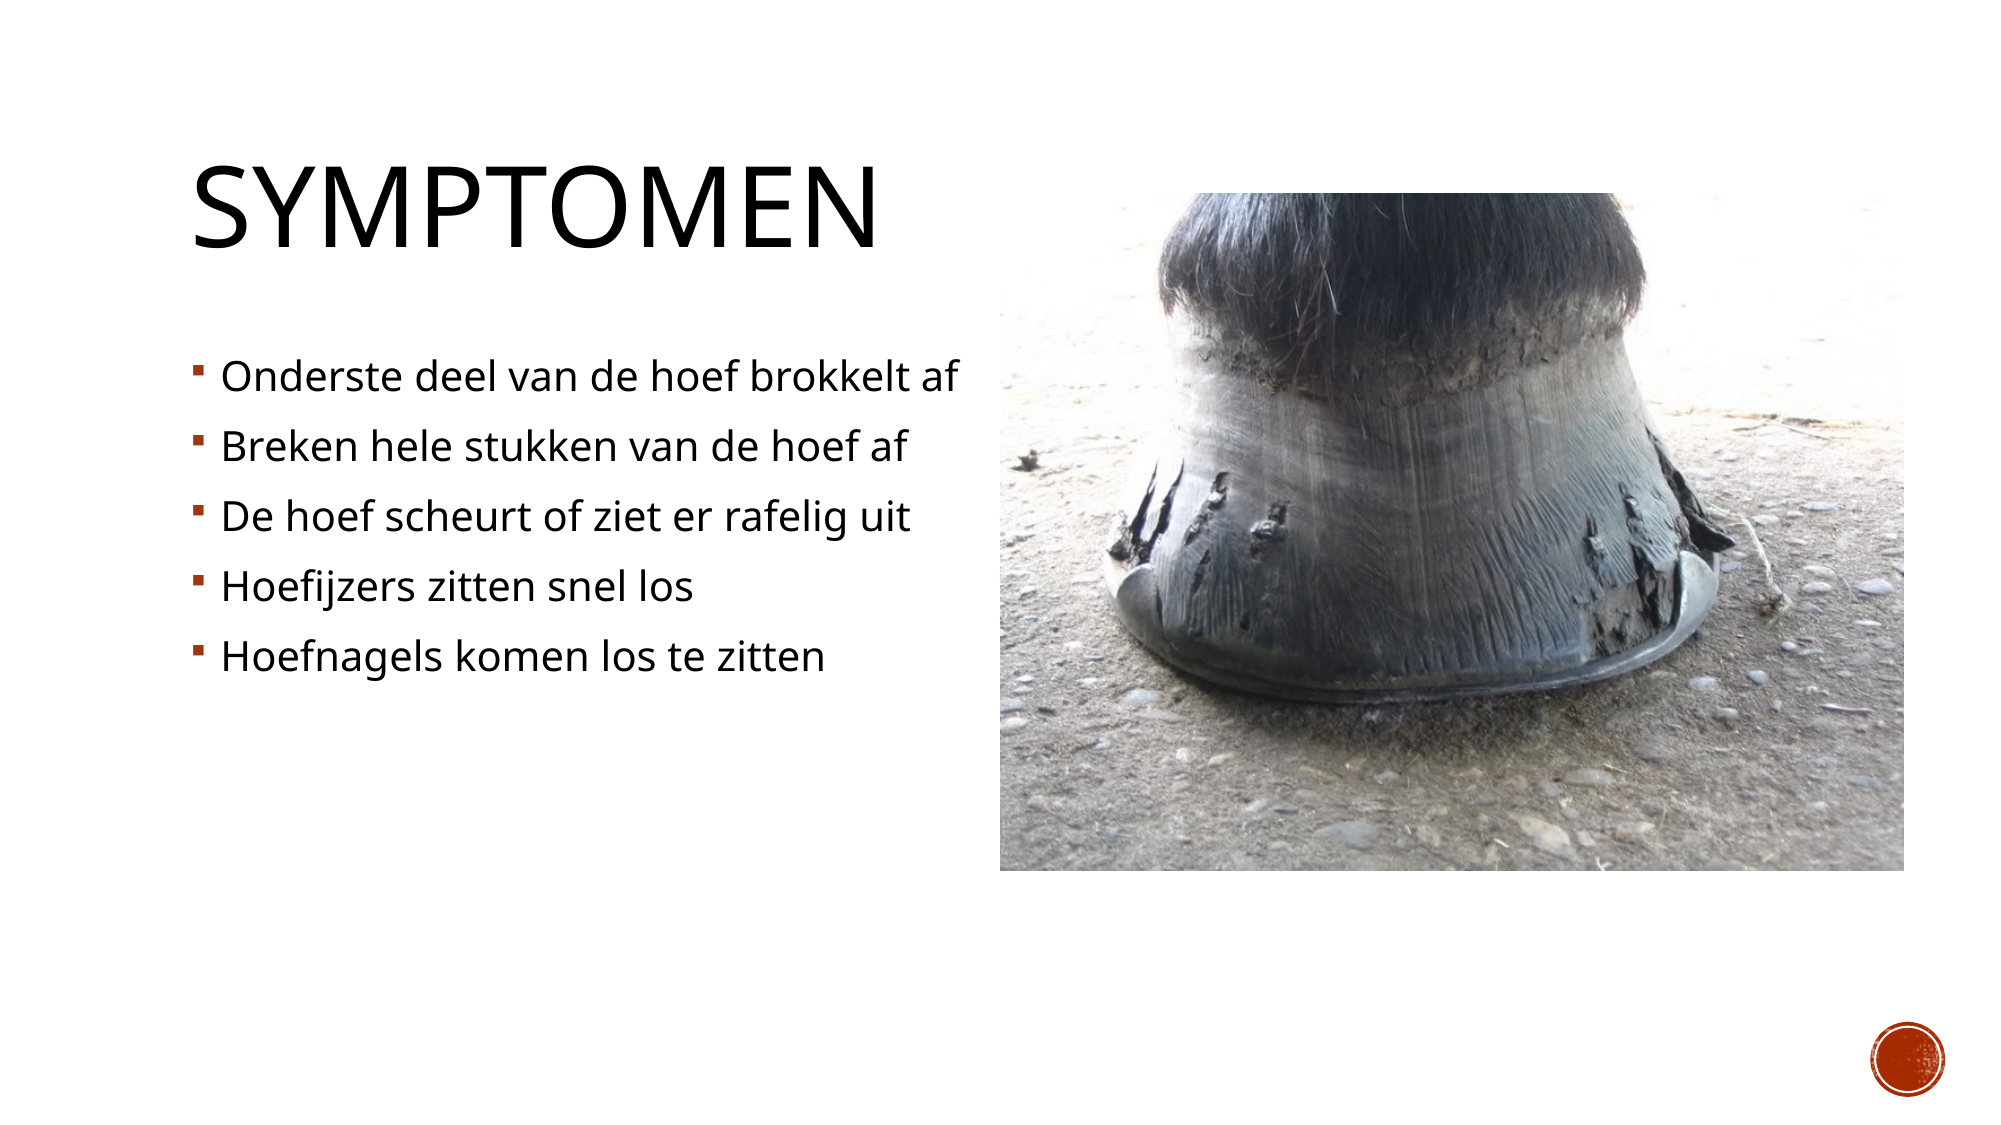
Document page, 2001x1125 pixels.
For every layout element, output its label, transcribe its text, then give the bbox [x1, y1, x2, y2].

picture [1000, 193, 1904, 871]
title Symptomen [175, 79, 1826, 344]
list Onderste deel van de hoef brokkelt af Breken hele stukken van de hoef af De hoef scheurt of ziet er rafelig uit Hoefijzers zitten snel los Hoefnagels komen los te zitten [175, 348, 1826, 1013]
